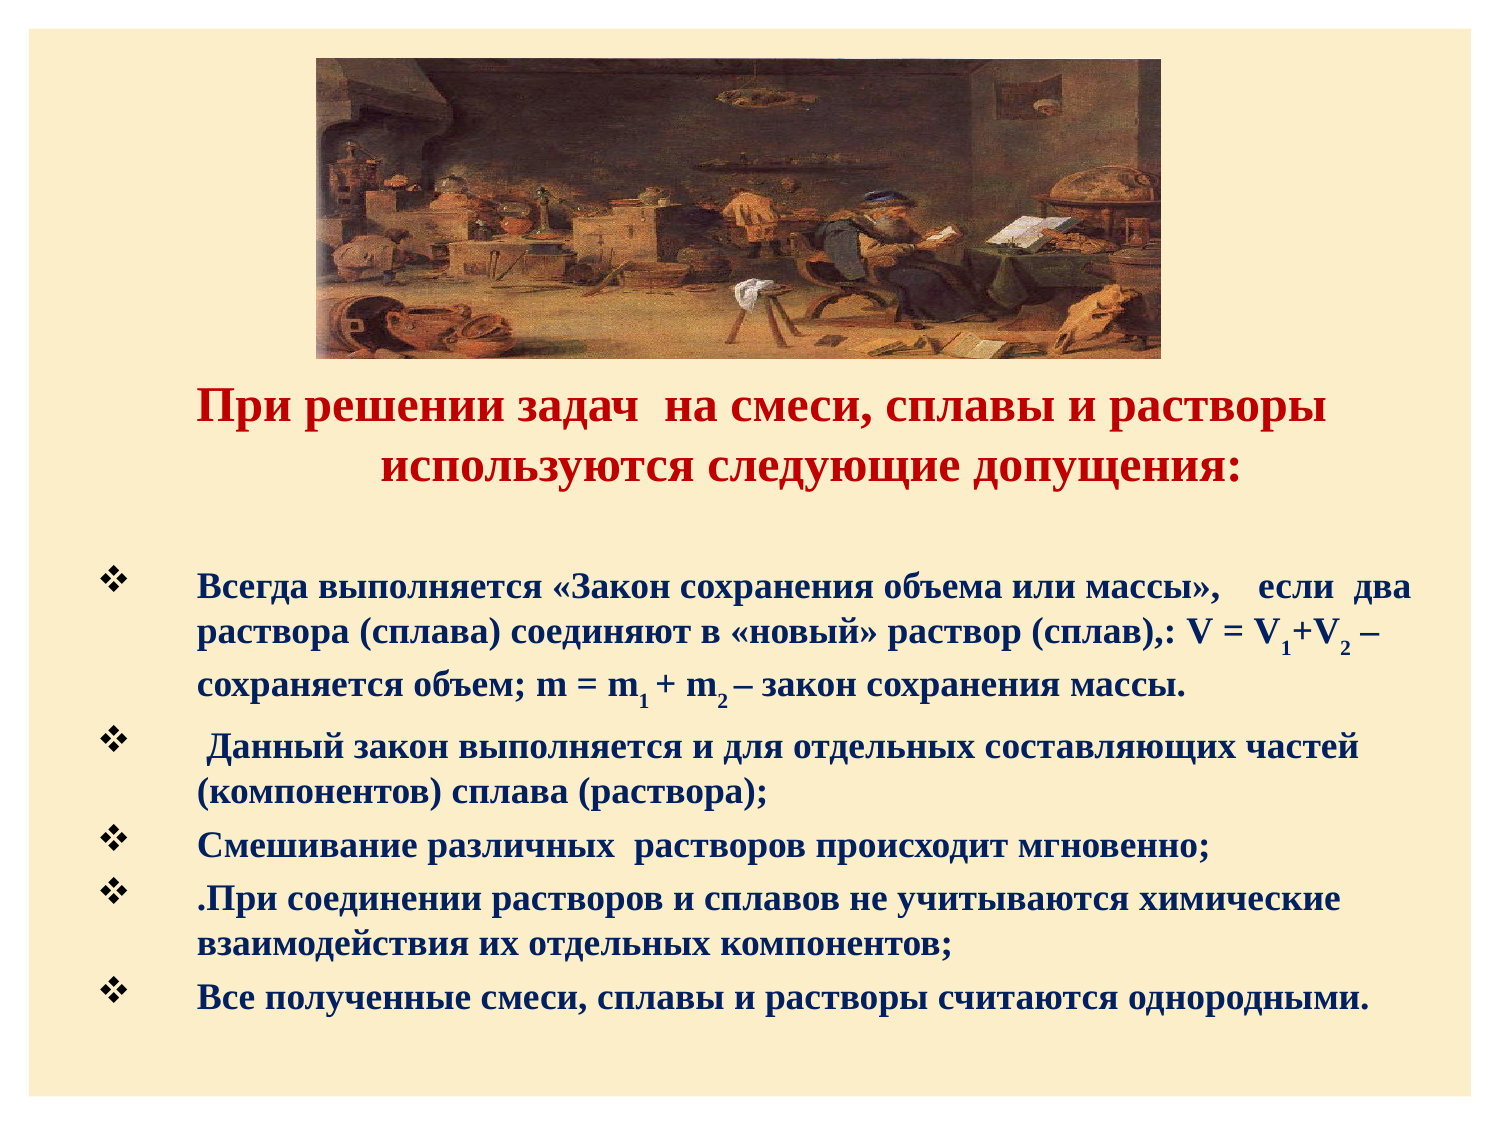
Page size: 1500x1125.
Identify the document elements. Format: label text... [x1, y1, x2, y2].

picture [316, 58, 1161, 359]
text_box При решении задач на смеси, сплавы и растворы используются следующие допущения: Всегда выполняется «Закон сохранения объема или массы», если два раствора (сплава) соединяют в «новый» раствор (сплав),: V = V1+V2 –сохраняется объем; m = m1 + m2 – закон сохранения массы. Данный закон выполняется и для отдельных составляющих частей (компонентов) сплава (раствора); Смешивание различных растворов происходит мгновенно; .При соединении растворов и сплавов не учитываются химические взаимодействия их отдельных компонентов; Все полученные смеси, сплавы и растворы считаются однородными. [82, 363, 1442, 1050]
